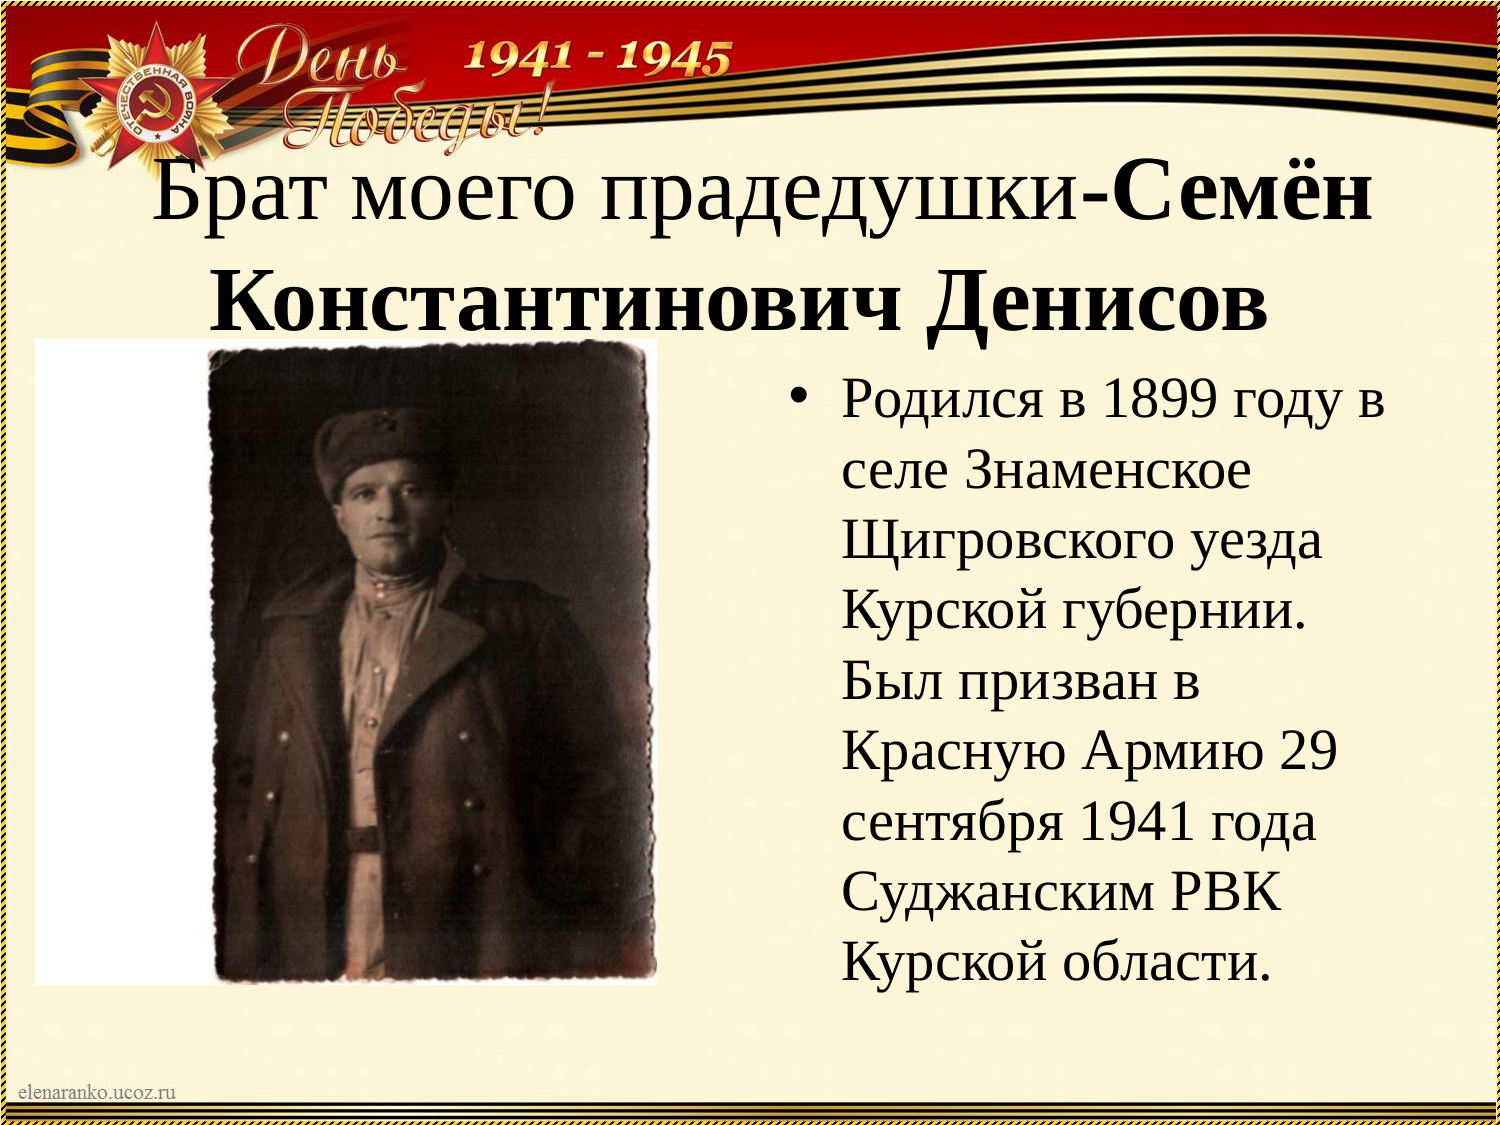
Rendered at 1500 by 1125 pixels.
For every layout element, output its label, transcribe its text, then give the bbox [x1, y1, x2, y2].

title Брат моего прадедушки-Семён Константинович Денисов [76, 90, 1427, 387]
picture [0, 0, 1500, 1125]
list Родился в 1899 году в селе Знаменское Щигровского уезда Курской губернии. Был призван в Красную Армию 29 сентября 1941 года Суджанским РВК Курской области. [773, 351, 1425, 1005]
